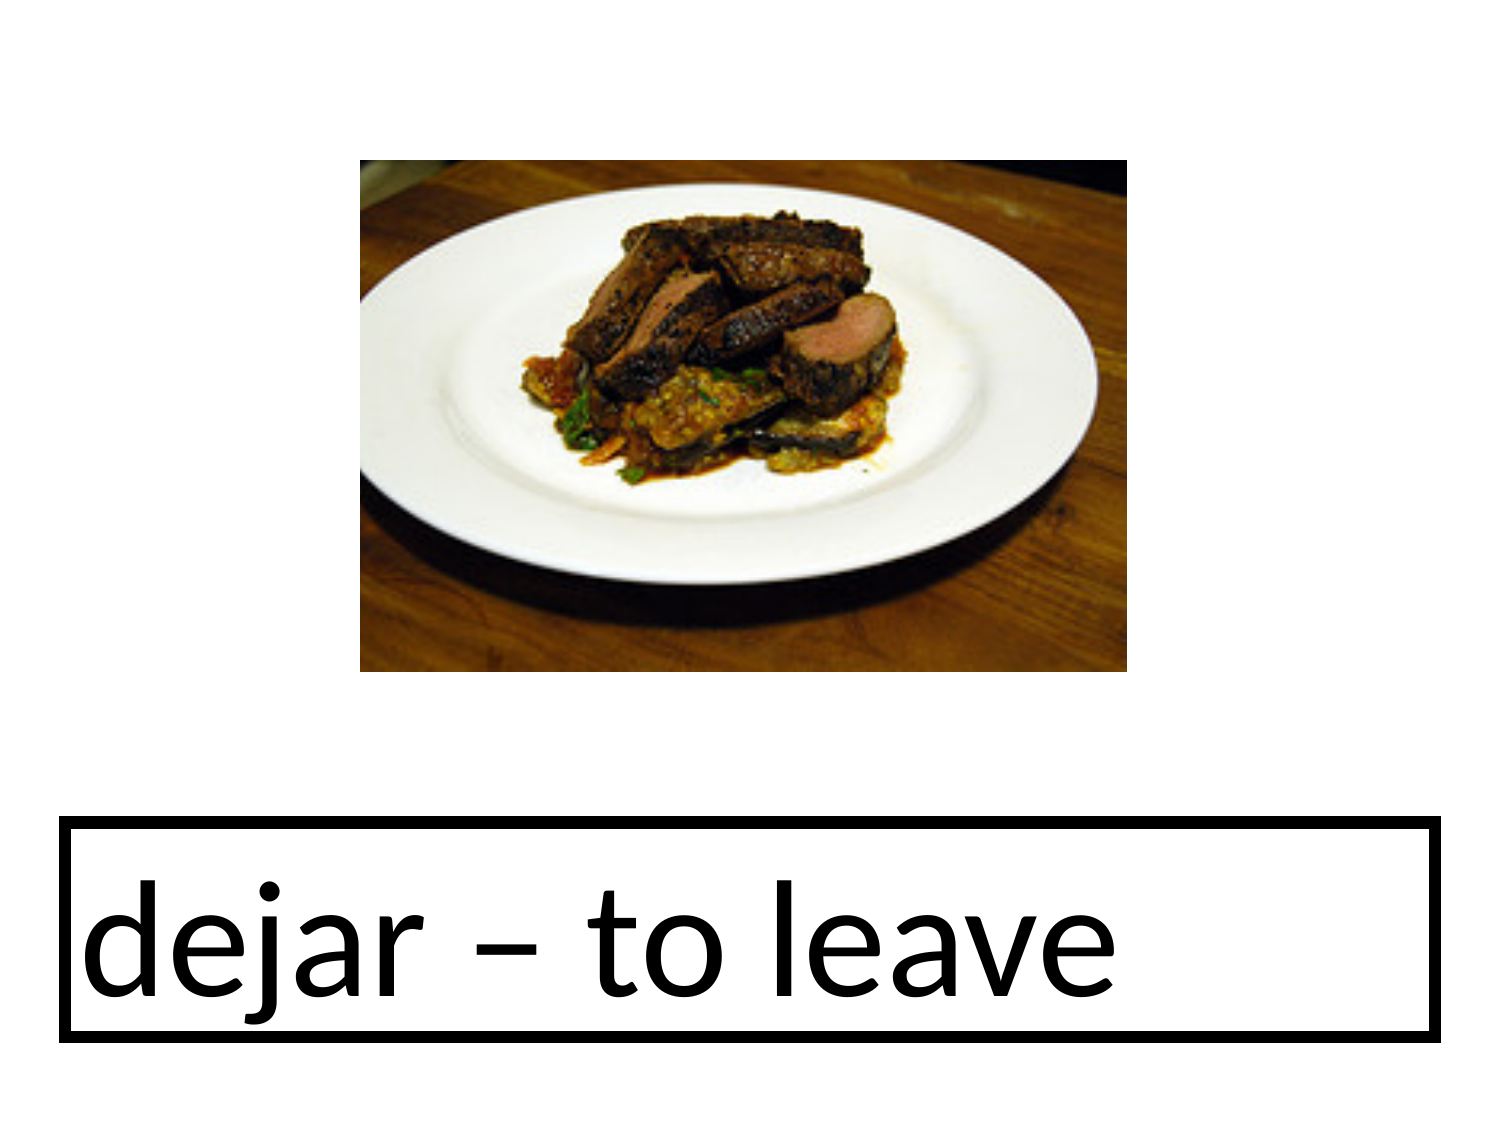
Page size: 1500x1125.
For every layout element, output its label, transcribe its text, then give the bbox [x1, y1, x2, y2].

picture [359, 160, 1127, 673]
text_box dejar – to leave [64, 822, 1436, 1038]
